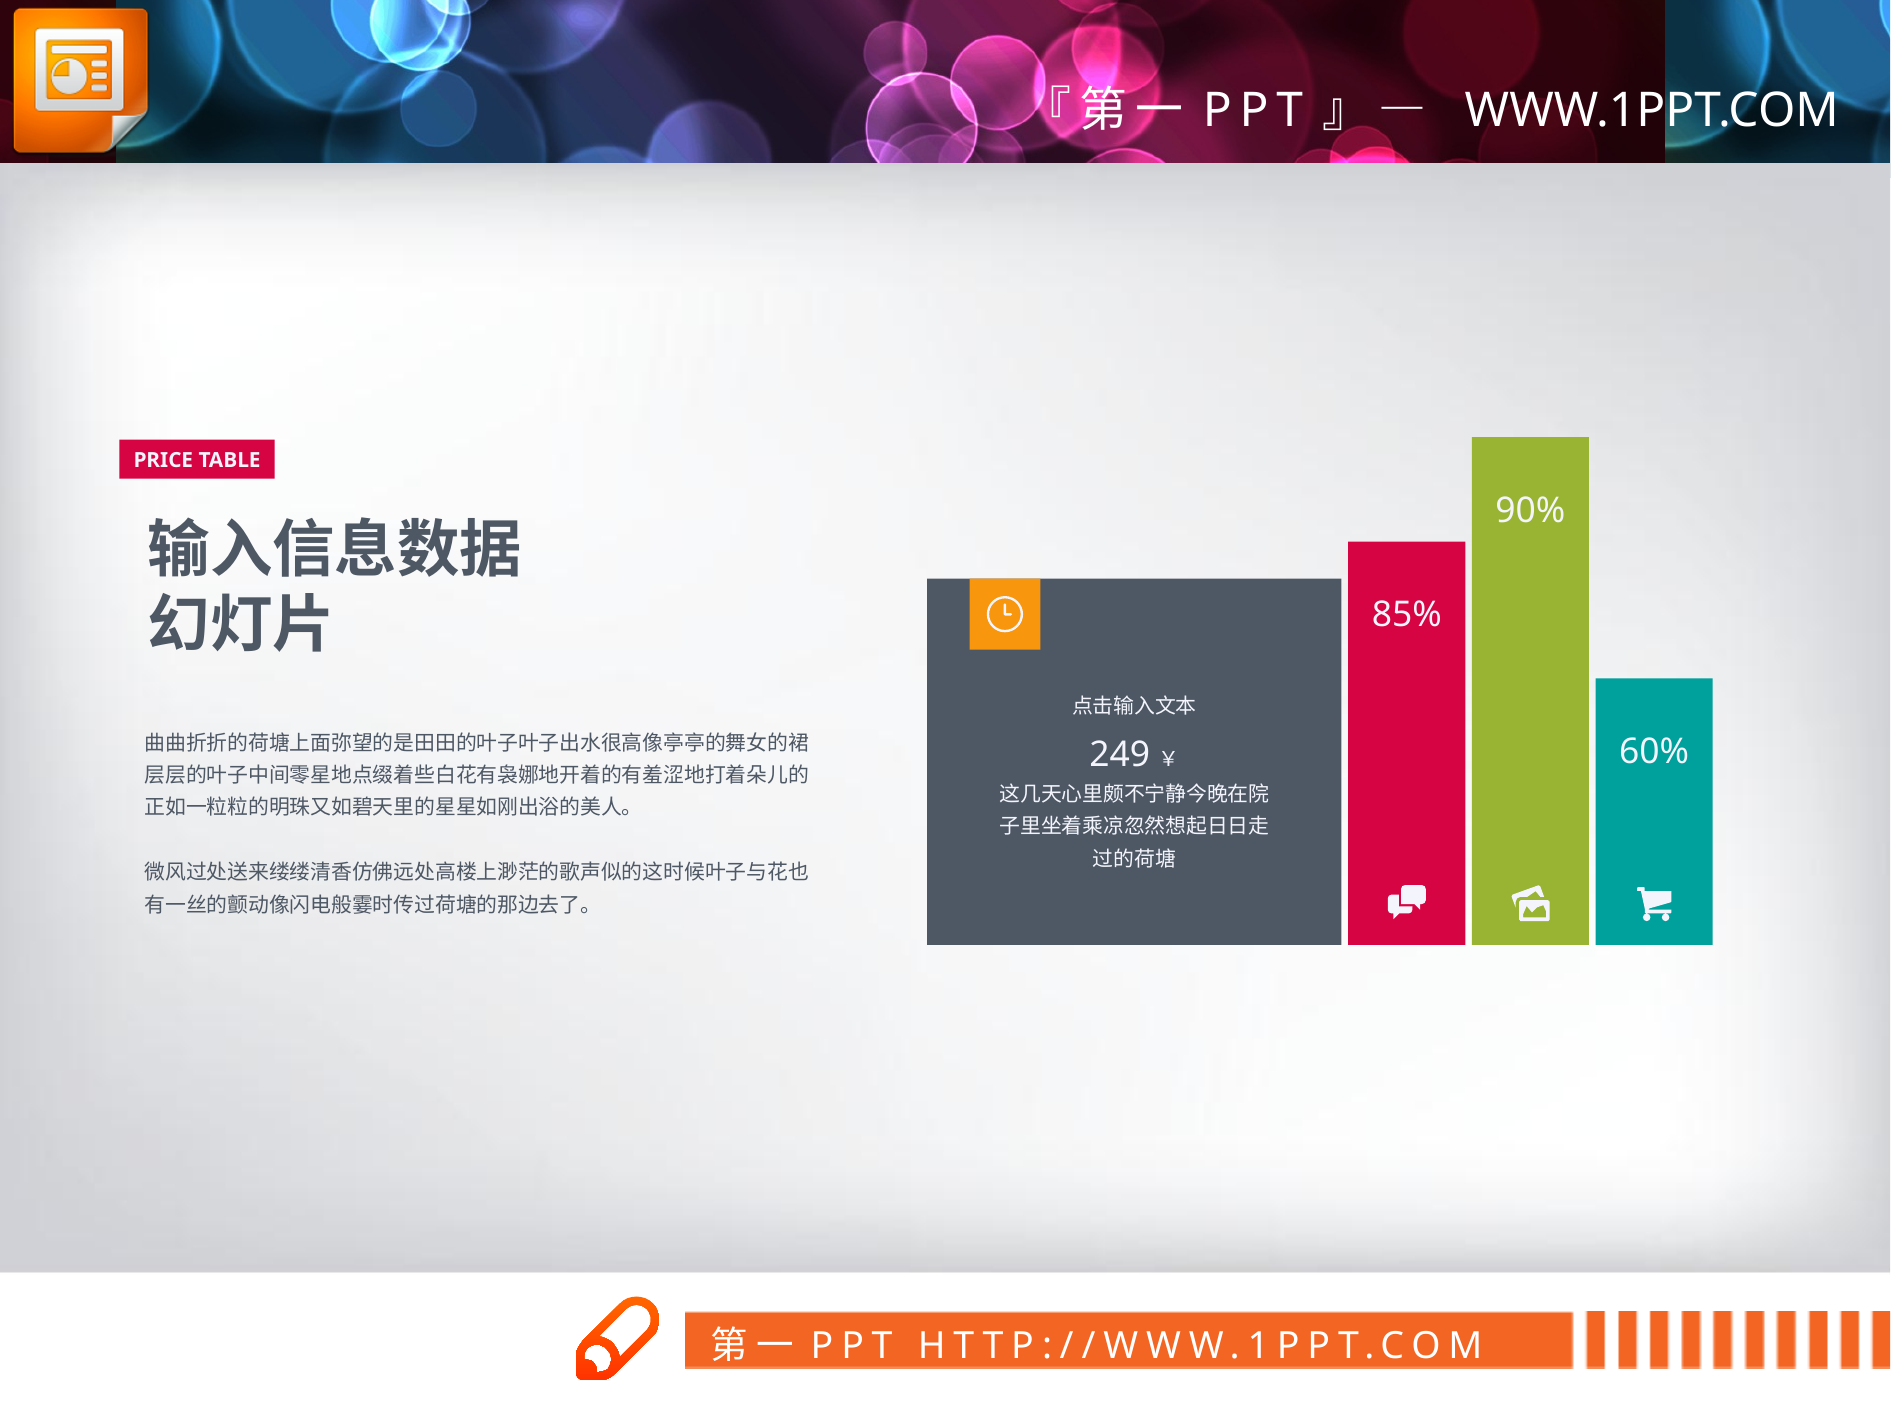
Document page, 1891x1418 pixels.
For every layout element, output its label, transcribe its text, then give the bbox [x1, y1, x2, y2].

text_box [986, 595, 1024, 633]
text_box 85% [1348, 541, 1466, 945]
text_box 输入信息数据 幻灯片 [133, 501, 537, 666]
text_box [927, 578, 1342, 945]
text_box [1511, 885, 1545, 908]
text_box 点击输入文本 249￥ 这几天心里颇不宁静今晚在院子里坐着乘凉忽然想起日日走过的荷塘 [976, 678, 1293, 878]
text_box 曲曲折折的荷塘上面弥望的是田田的叶子叶子出水很高像亭亭的舞女的裙层层的叶子中间零星地点缀着些白花有袅娜地开着的有羞涩地打着朵儿的正如一粒粒的明珠又如碧天里的星星如刚出浴的美人。 微风过处送来缕缕清香仿佛远处高楼上渺茫的歌声似的这时候叶子与花也有一丝的颤动像闪电般霎时传过荷塘的那边去了。 [130, 714, 836, 924]
text_box [969, 578, 1041, 650]
picture [0, 0, 1891, 1275]
text_box [1637, 887, 1672, 922]
text_box [1519, 900, 1550, 922]
text_box [1401, 885, 1426, 910]
text_box 90% [1471, 437, 1589, 945]
picture [685, 1311, 1891, 1369]
text_box 60% [1595, 678, 1713, 945]
text_box [1387, 894, 1413, 920]
text_box PRICE TABLE [119, 439, 275, 479]
